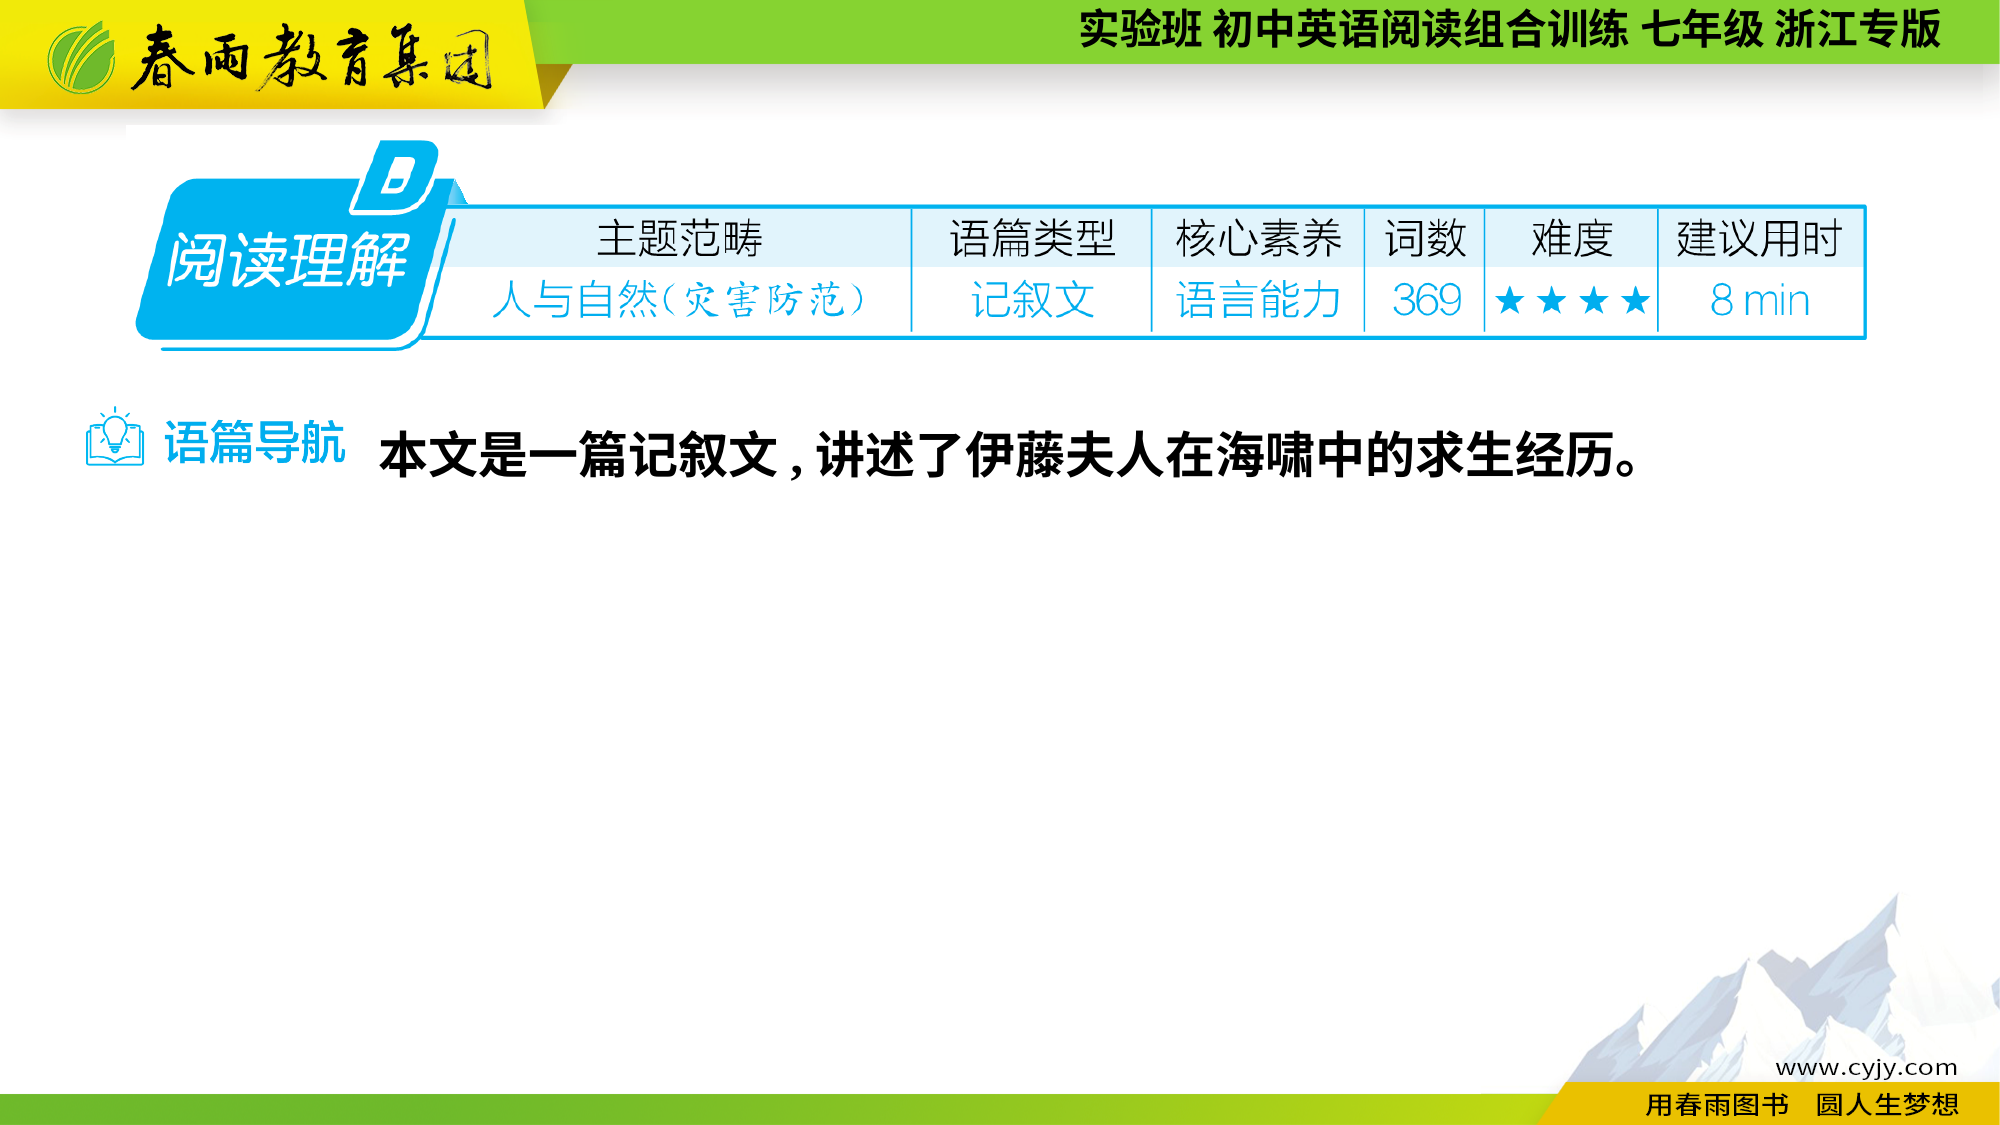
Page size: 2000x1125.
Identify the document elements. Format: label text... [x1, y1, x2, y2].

list 本文是一篇记叙文,讲述了伊藤夫人在海啸中的求生经历。 [59, 385, 1944, 481]
picture [0, 0, 2000, 1125]
